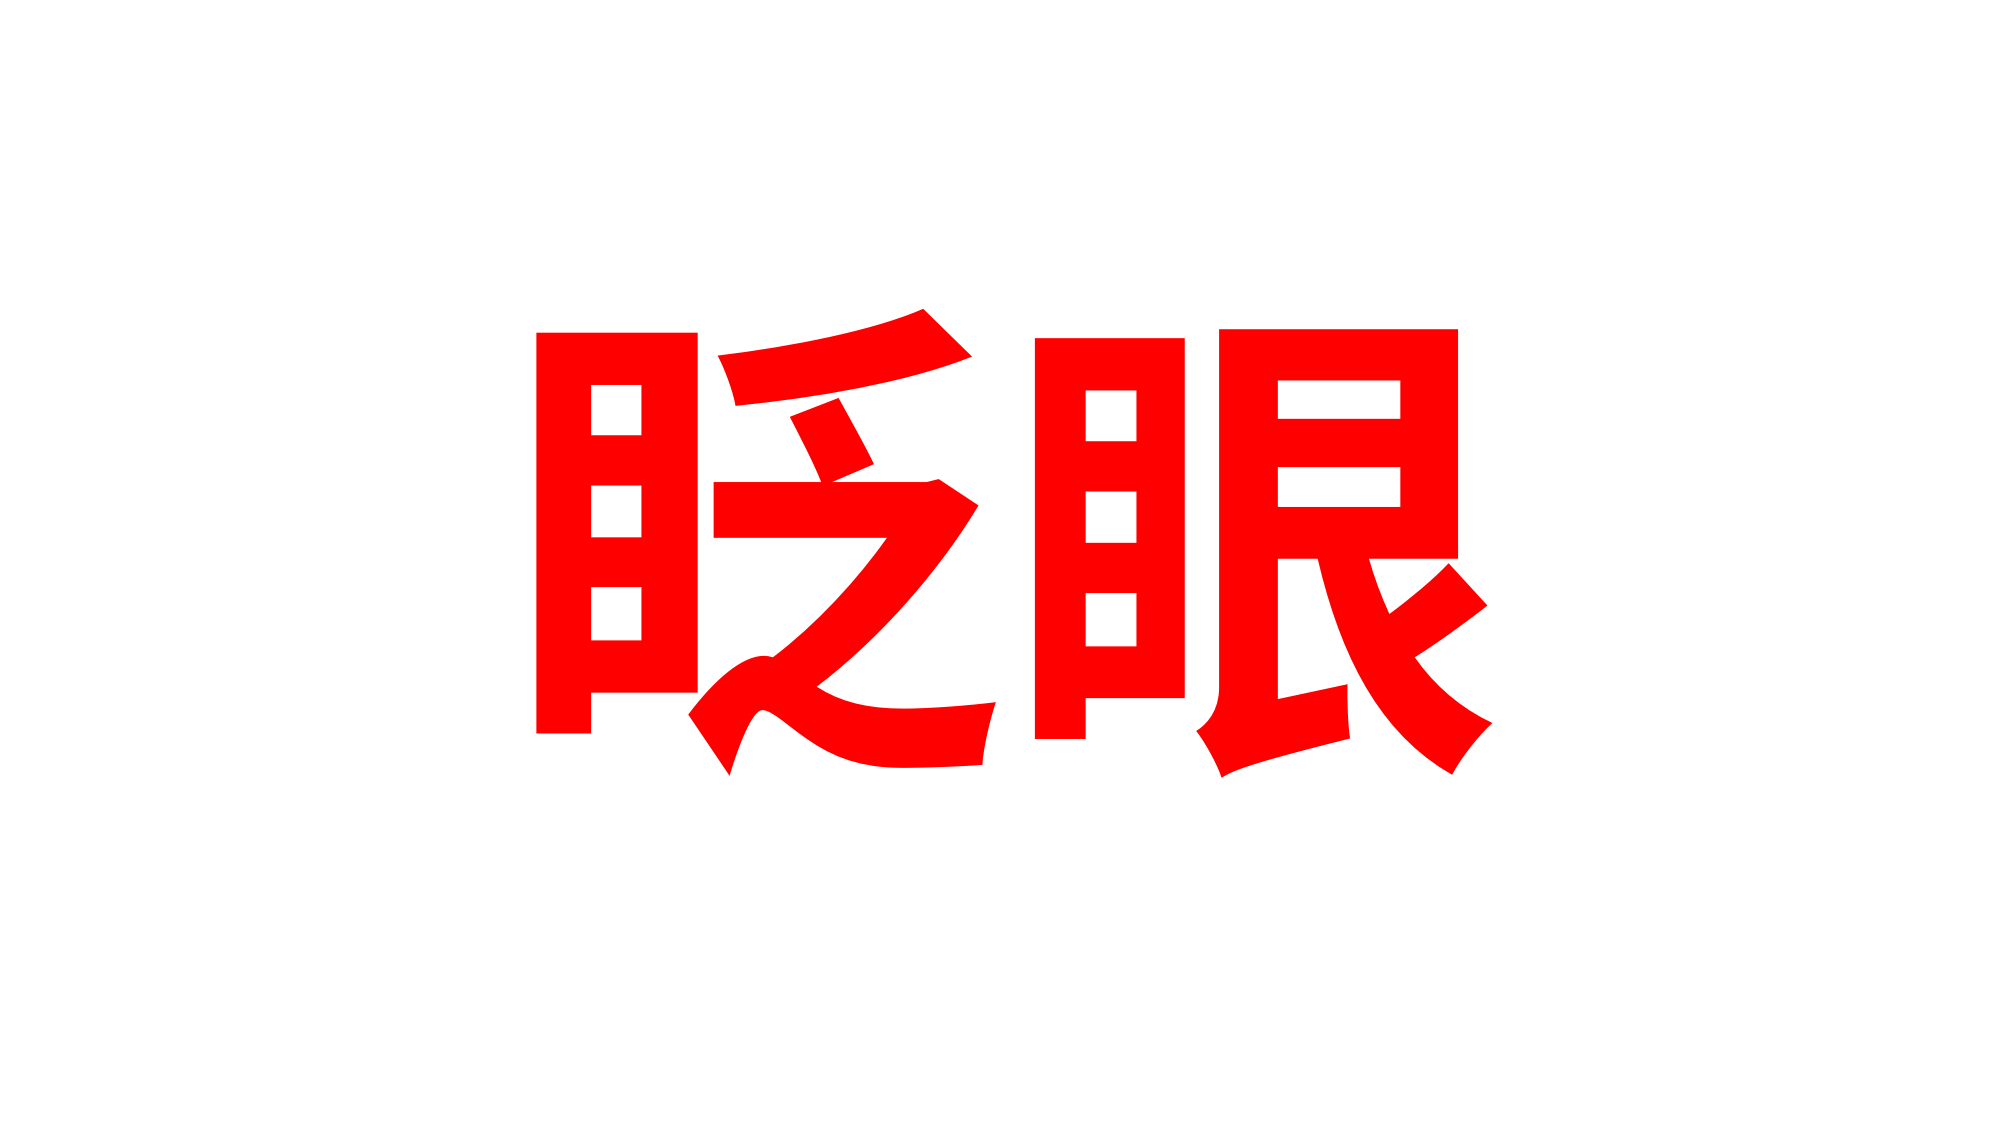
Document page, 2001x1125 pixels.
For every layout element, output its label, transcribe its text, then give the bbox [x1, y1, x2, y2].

text_box 眨眼 [491, 227, 1822, 840]
